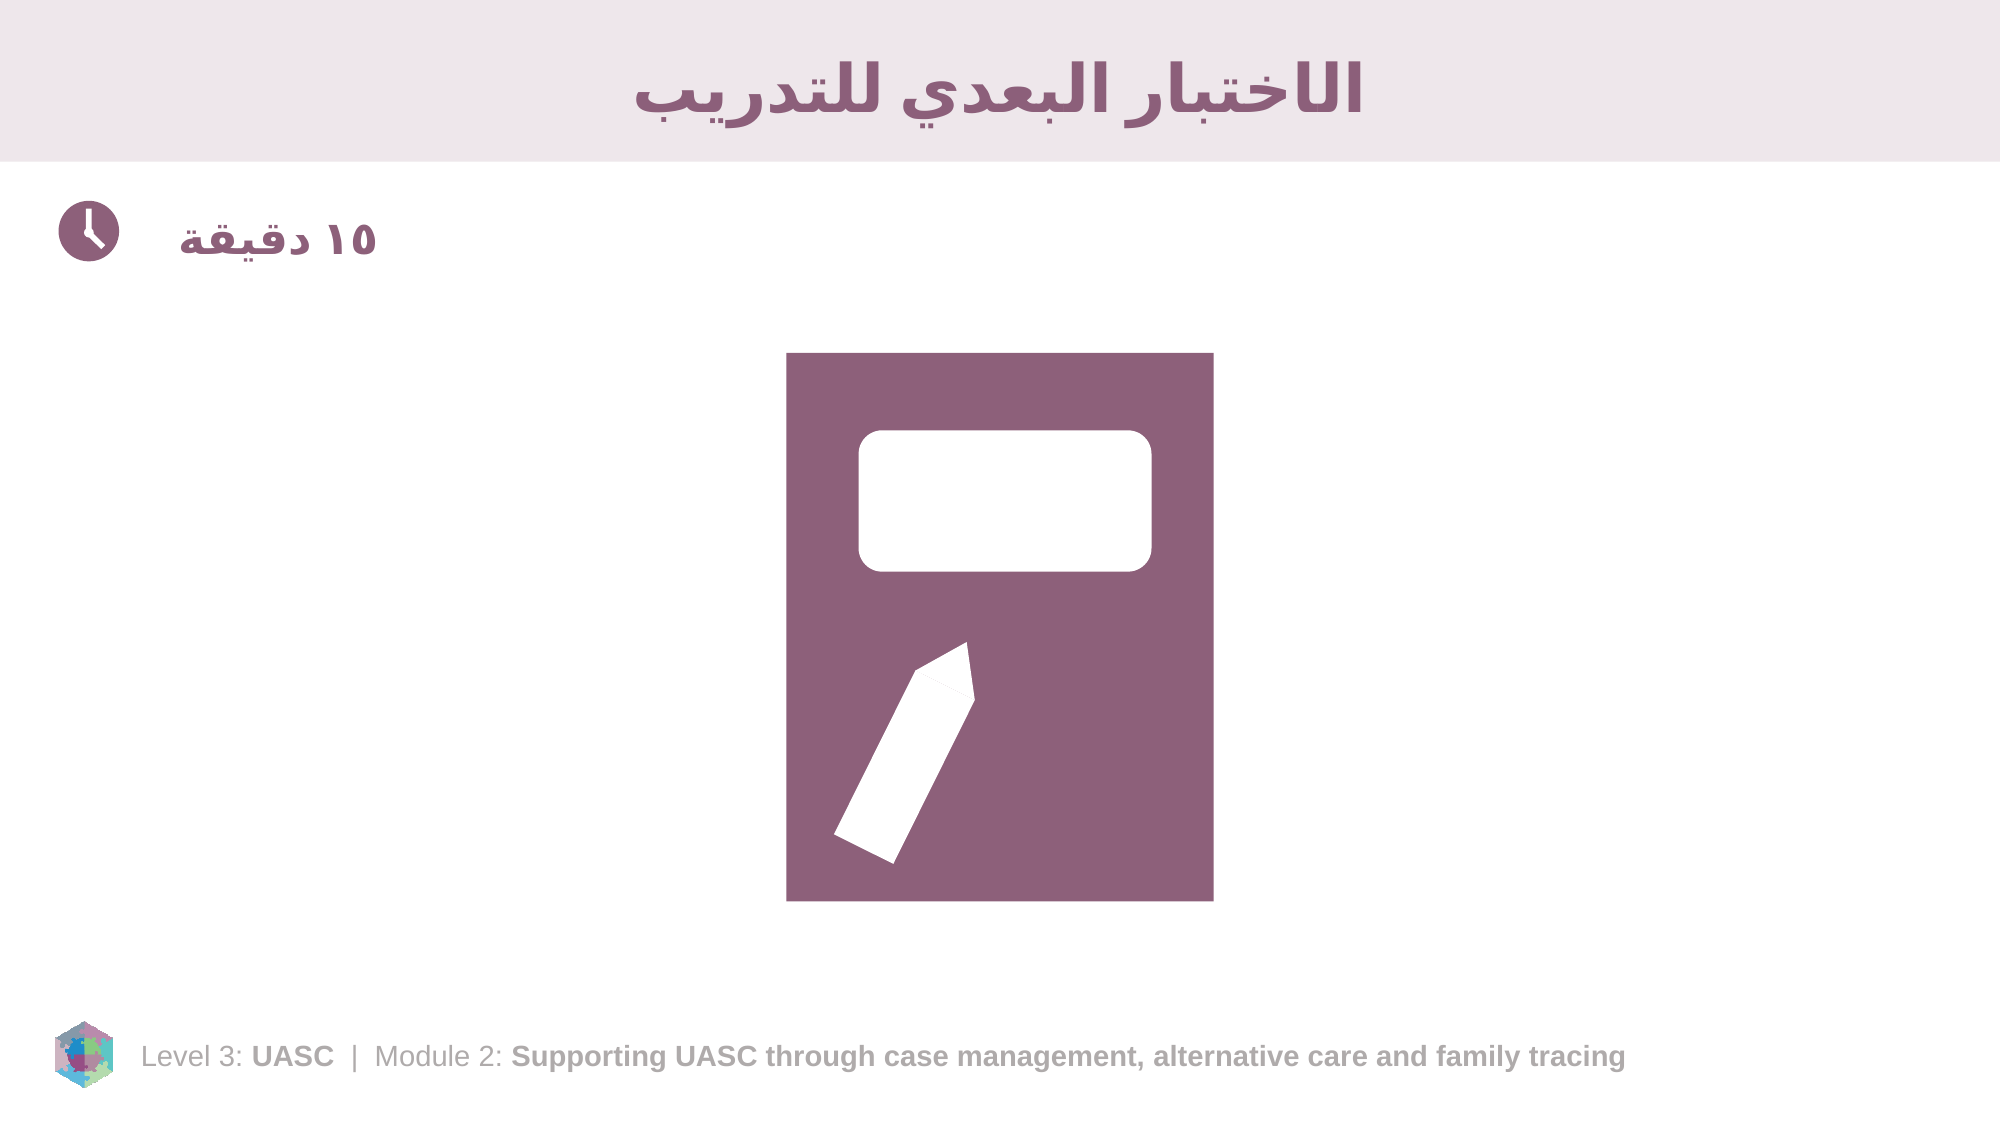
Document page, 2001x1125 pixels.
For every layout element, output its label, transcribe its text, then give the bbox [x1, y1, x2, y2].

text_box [58, 200, 120, 262]
text_box ١٥ دقيقة [137, 200, 394, 271]
picture [55, 1021, 113, 1088]
title الاختبار البعدي للتدريب [137, 19, 1863, 163]
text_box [785, 352, 1214, 902]
